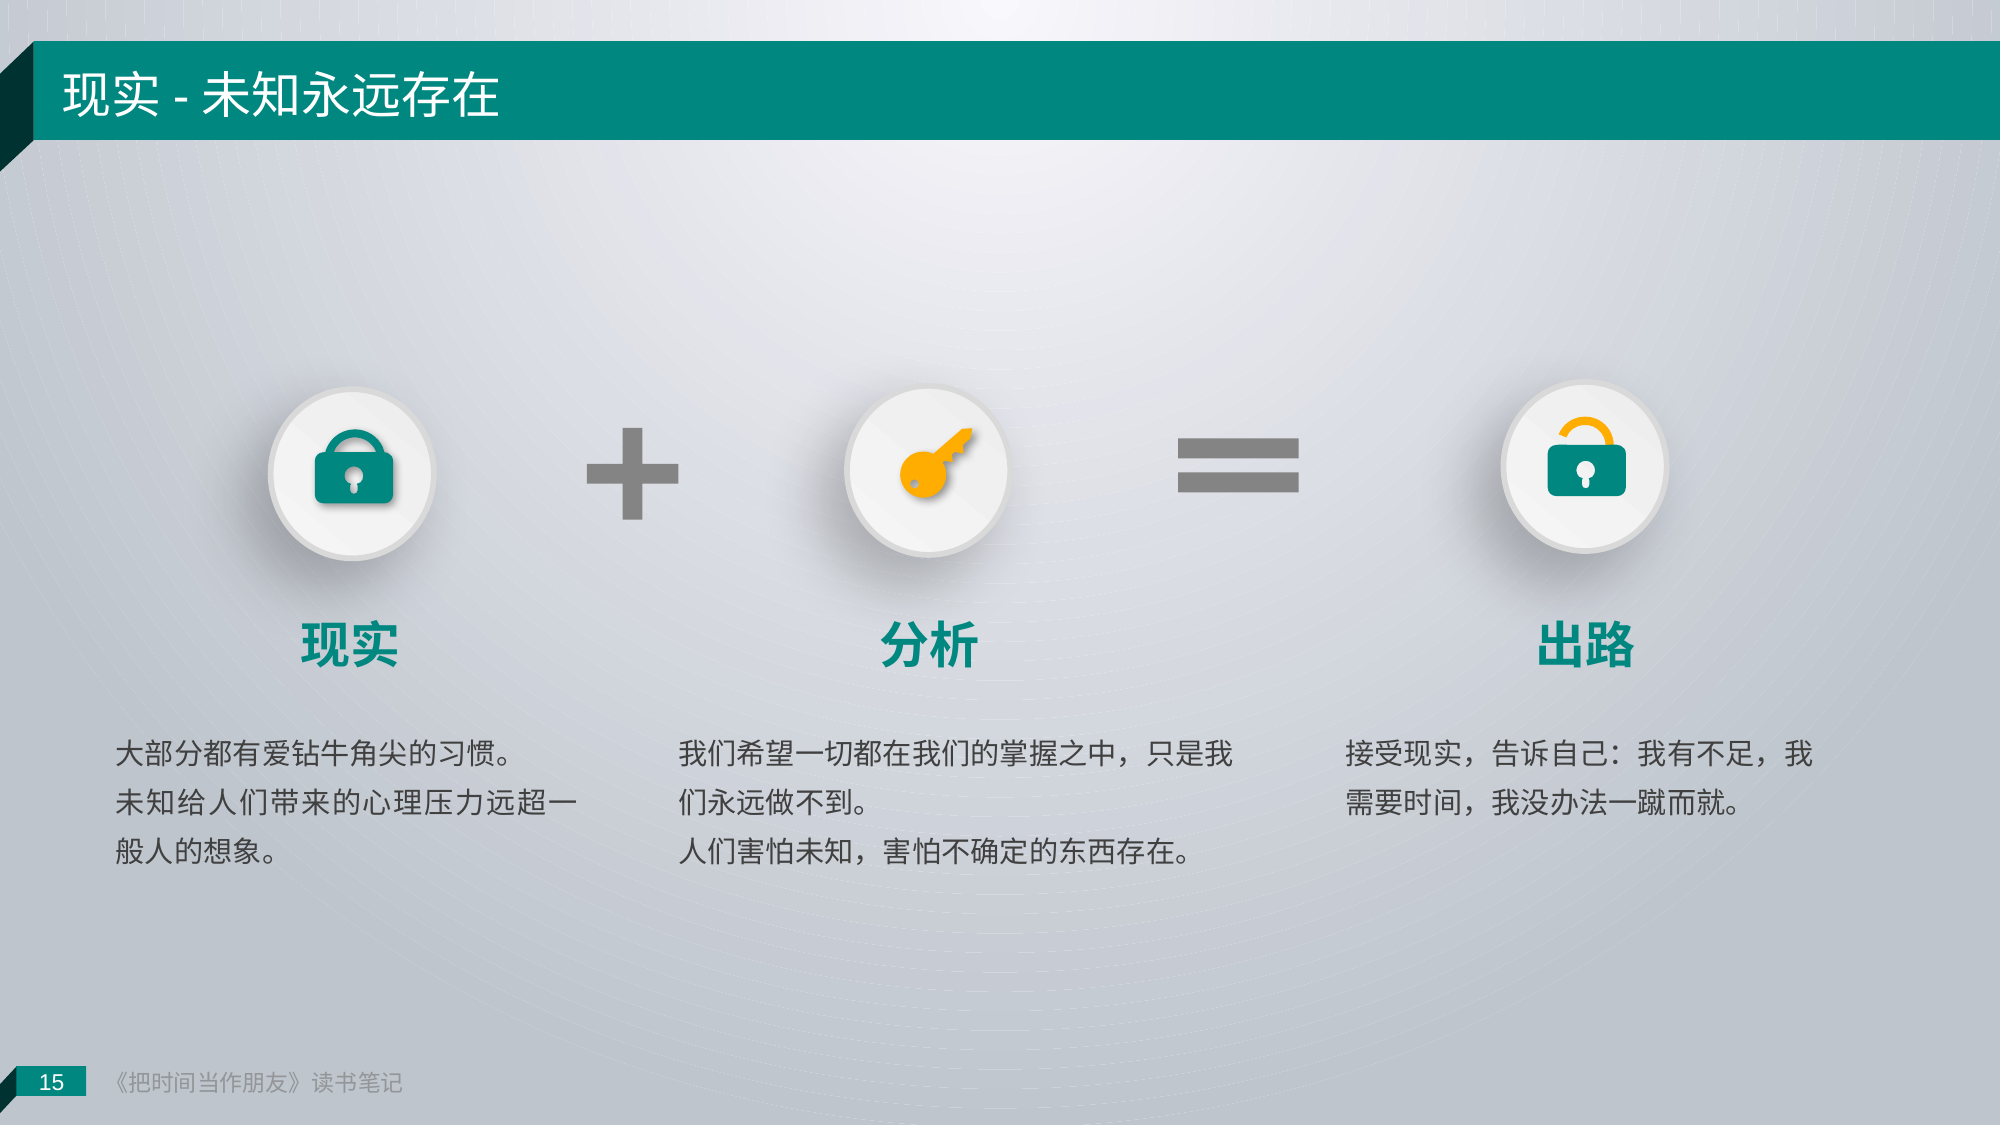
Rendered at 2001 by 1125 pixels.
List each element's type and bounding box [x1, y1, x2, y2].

text_box [0, 41, 2000, 1117]
